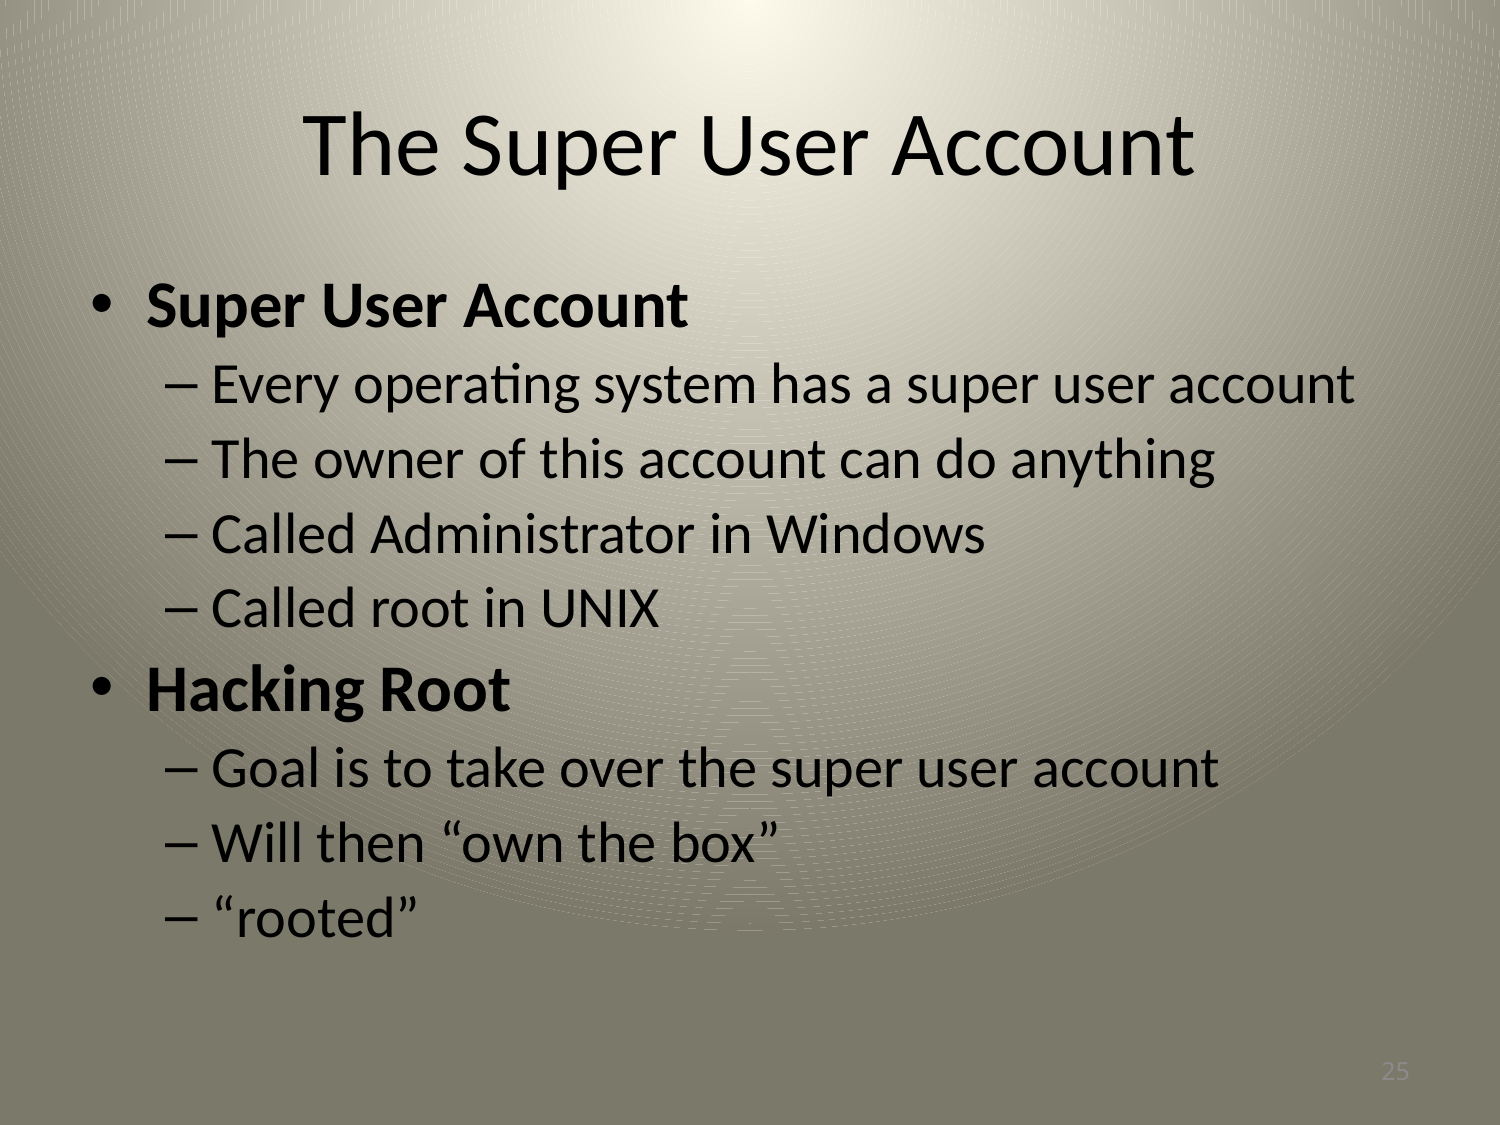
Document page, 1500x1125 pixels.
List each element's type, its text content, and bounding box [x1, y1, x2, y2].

title The Super User Account [75, 45, 1425, 233]
slide_number 25 [1074, 1042, 1425, 1103]
list Super User Account Every operating system has a super user account The owner of this account can do anything Called Administrator in Windows Called root in UNIX Hacking Root Goal is to take over the super user account Will then “own the box” “rooted” [75, 262, 1425, 1005]
